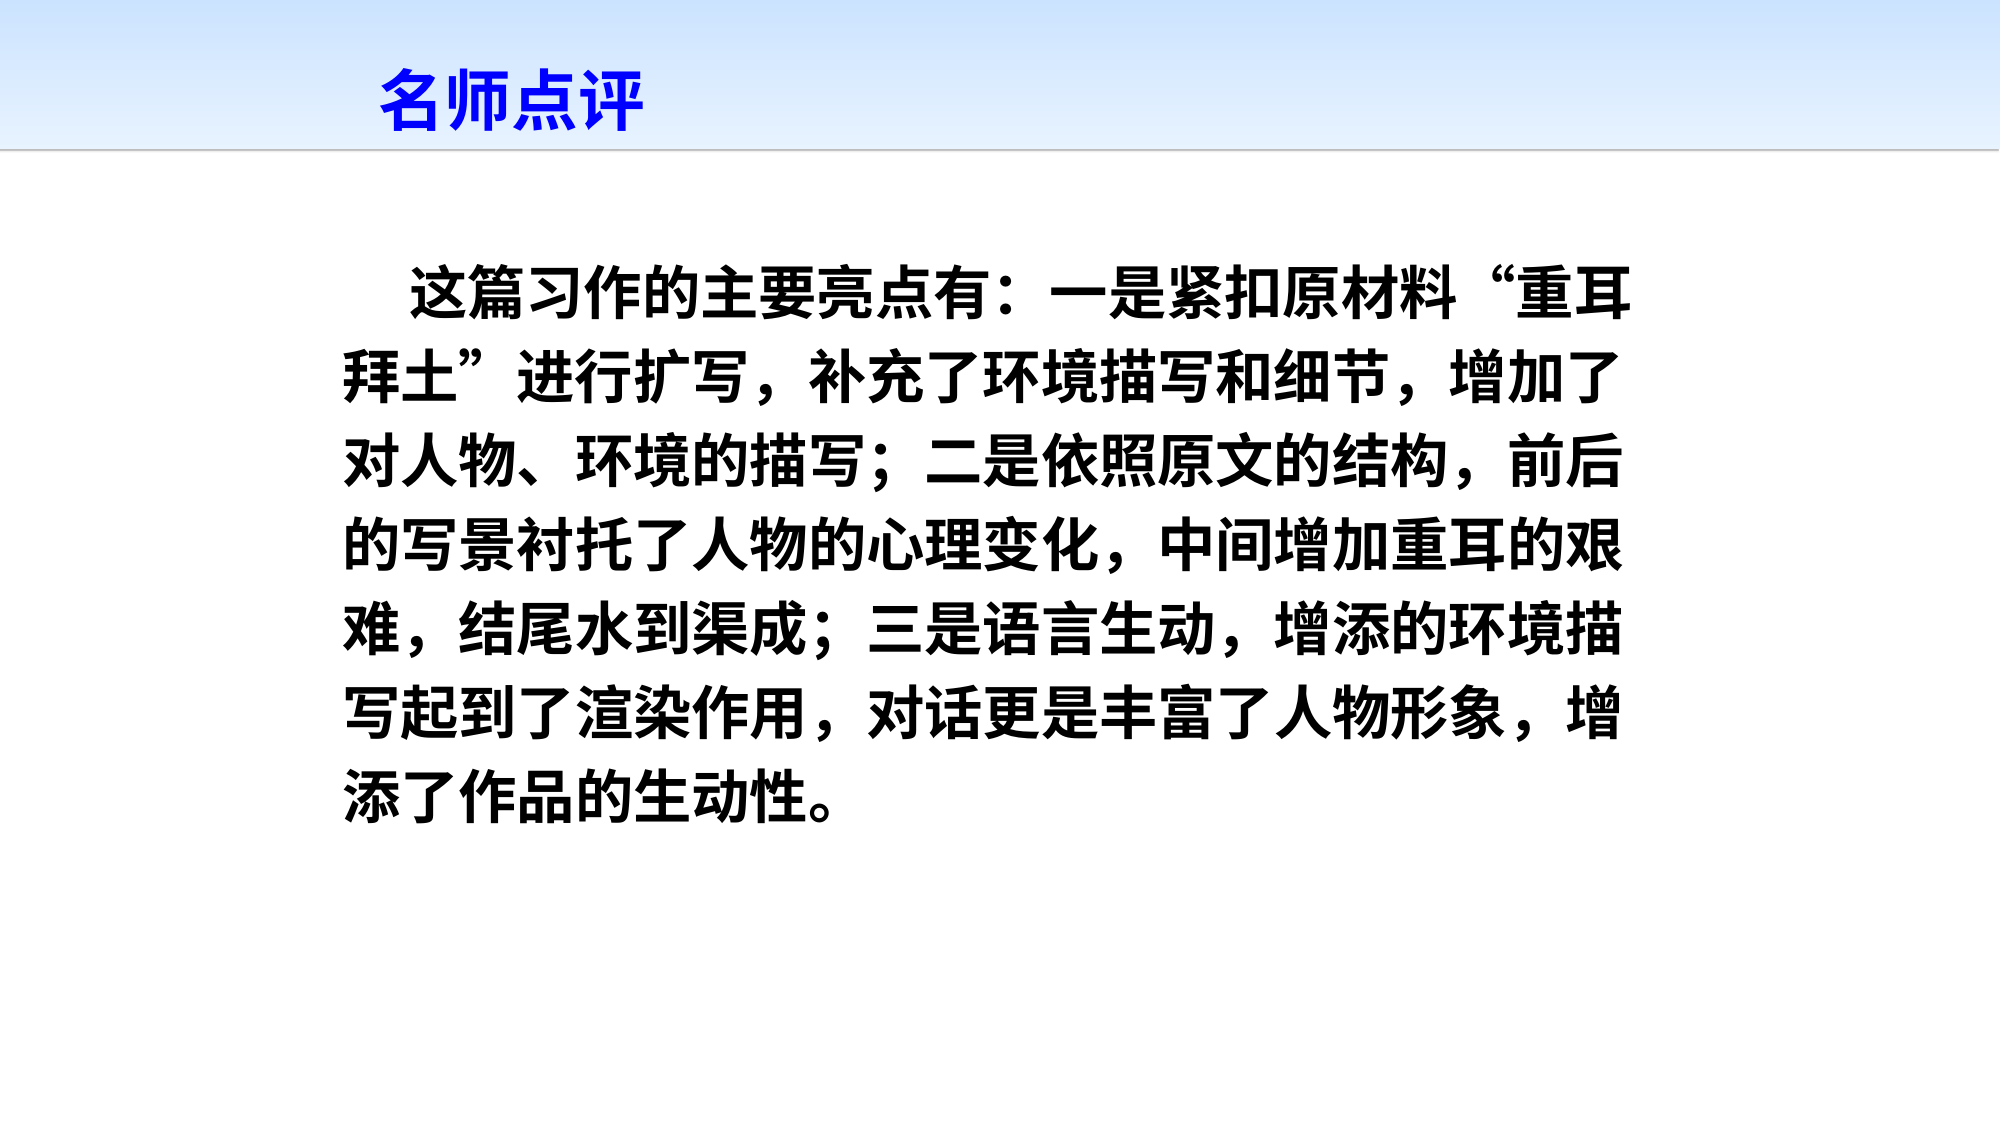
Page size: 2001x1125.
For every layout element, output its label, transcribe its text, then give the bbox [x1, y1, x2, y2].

text_box 名师点评 [363, 27, 661, 147]
text_box 这篇习作的主要亮点有：一是紧扣原材料“重耳拜土”进行扩写，补充了环境描写和细节，增加了对人物、环境的描写；二是依照原文的结构，前后的写景衬托了人物的心理变化，中间增加重耳的艰难，结尾水到渠成；三是语言生动，增添的环境描写起到了渲染作用，对话更是丰富了人物形象，增添了作品的生动性。 [327, 234, 1673, 838]
